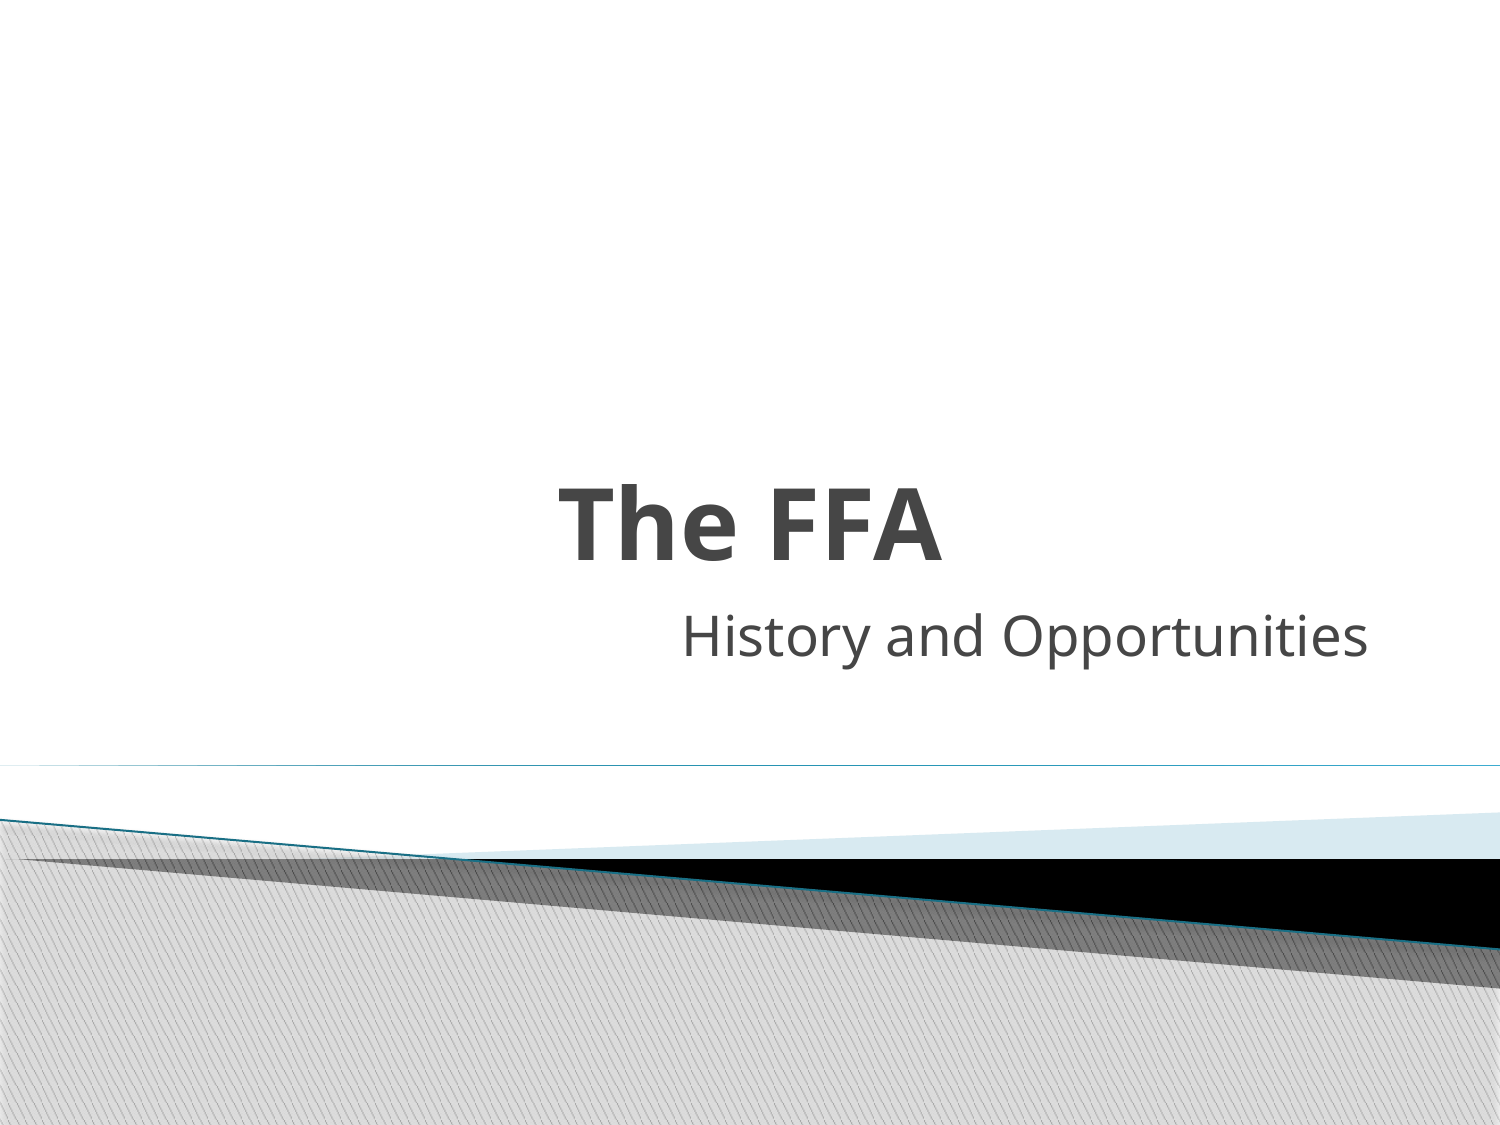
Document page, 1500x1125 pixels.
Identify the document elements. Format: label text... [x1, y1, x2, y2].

title The FFA [112, 287, 1388, 588]
subtitle History and Opportunities [112, 592, 1388, 790]
picture [5, 859, 1500, 989]
